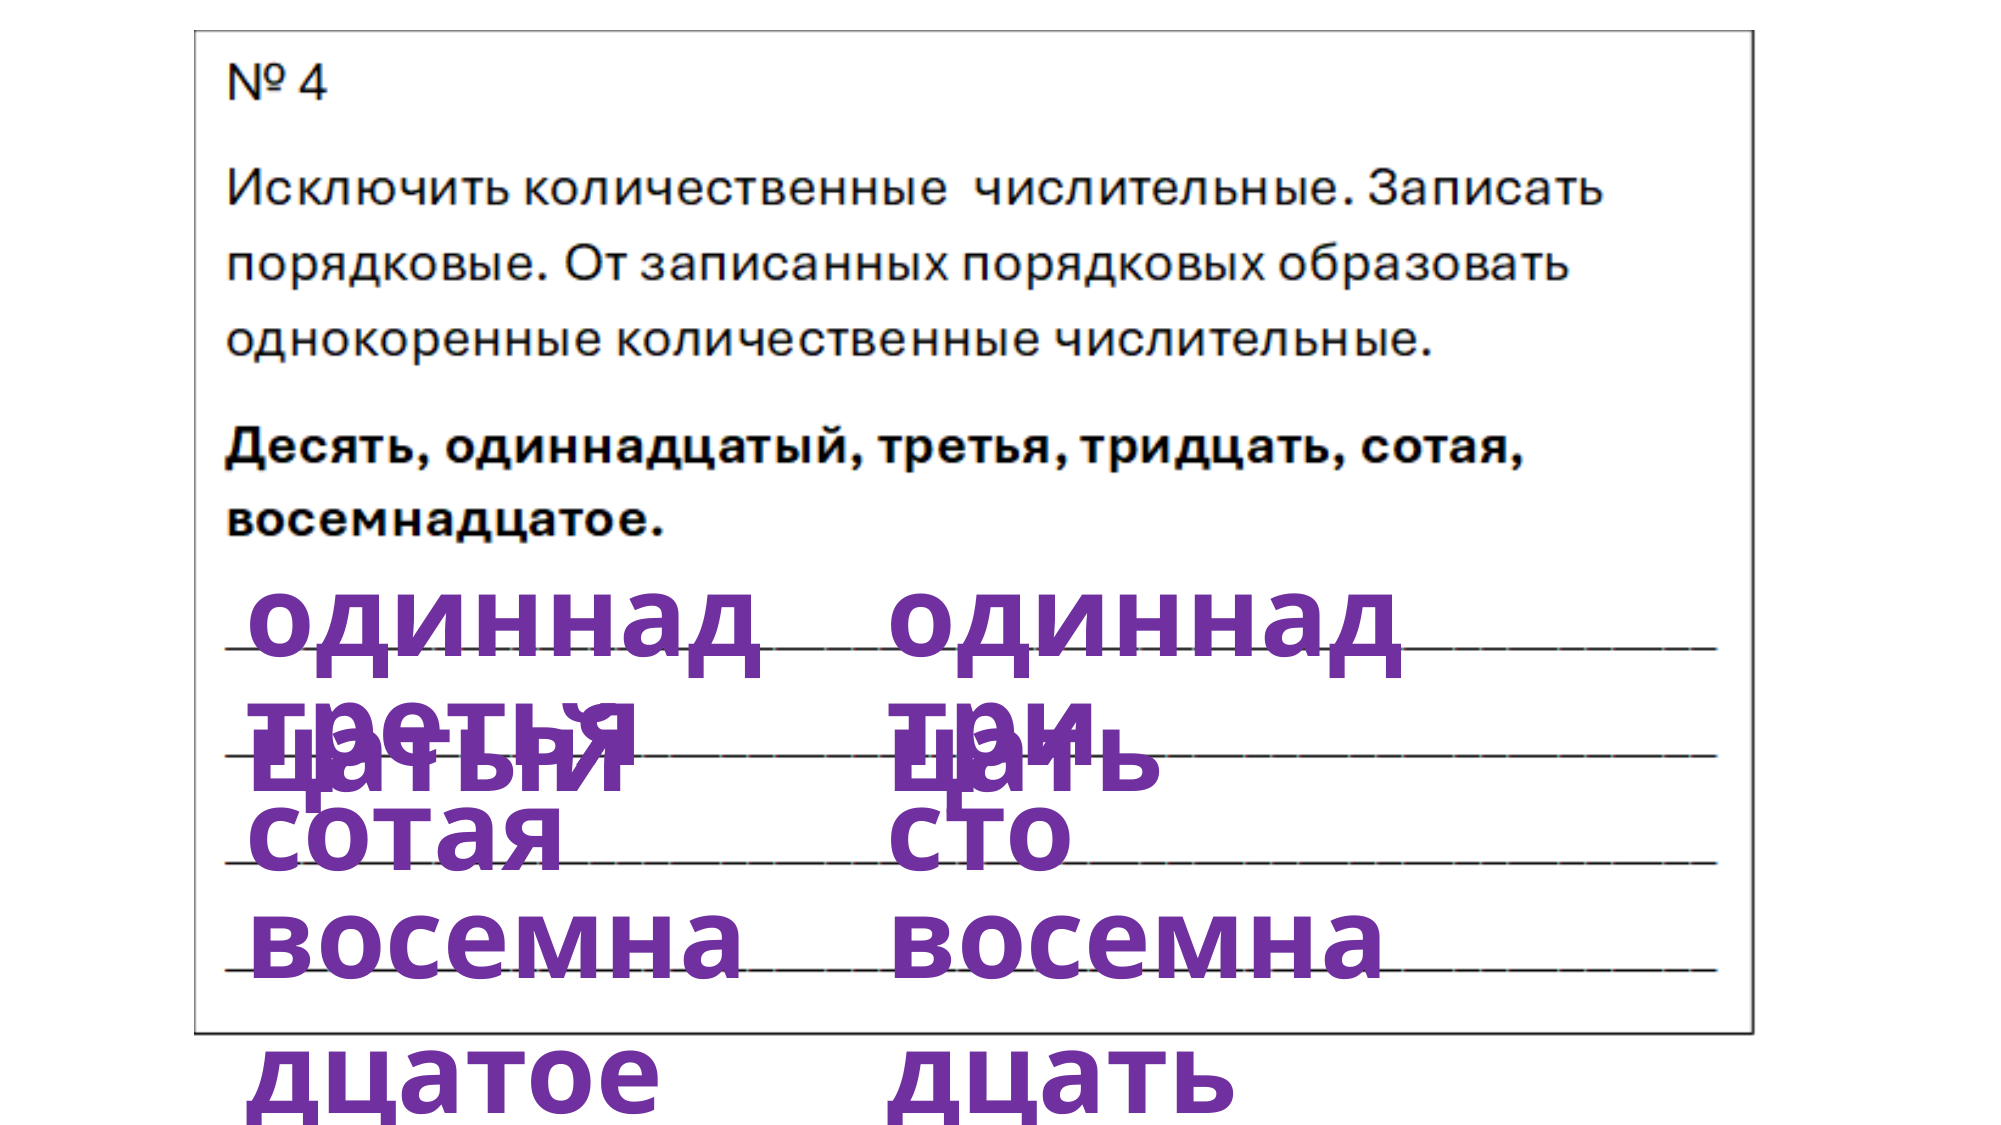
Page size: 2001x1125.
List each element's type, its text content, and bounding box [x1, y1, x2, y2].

text_box восемнадцать [871, 1043, 1478, 1125]
picture [194, 29, 1760, 1043]
text_box восемнадцатое [230, 1043, 836, 1125]
